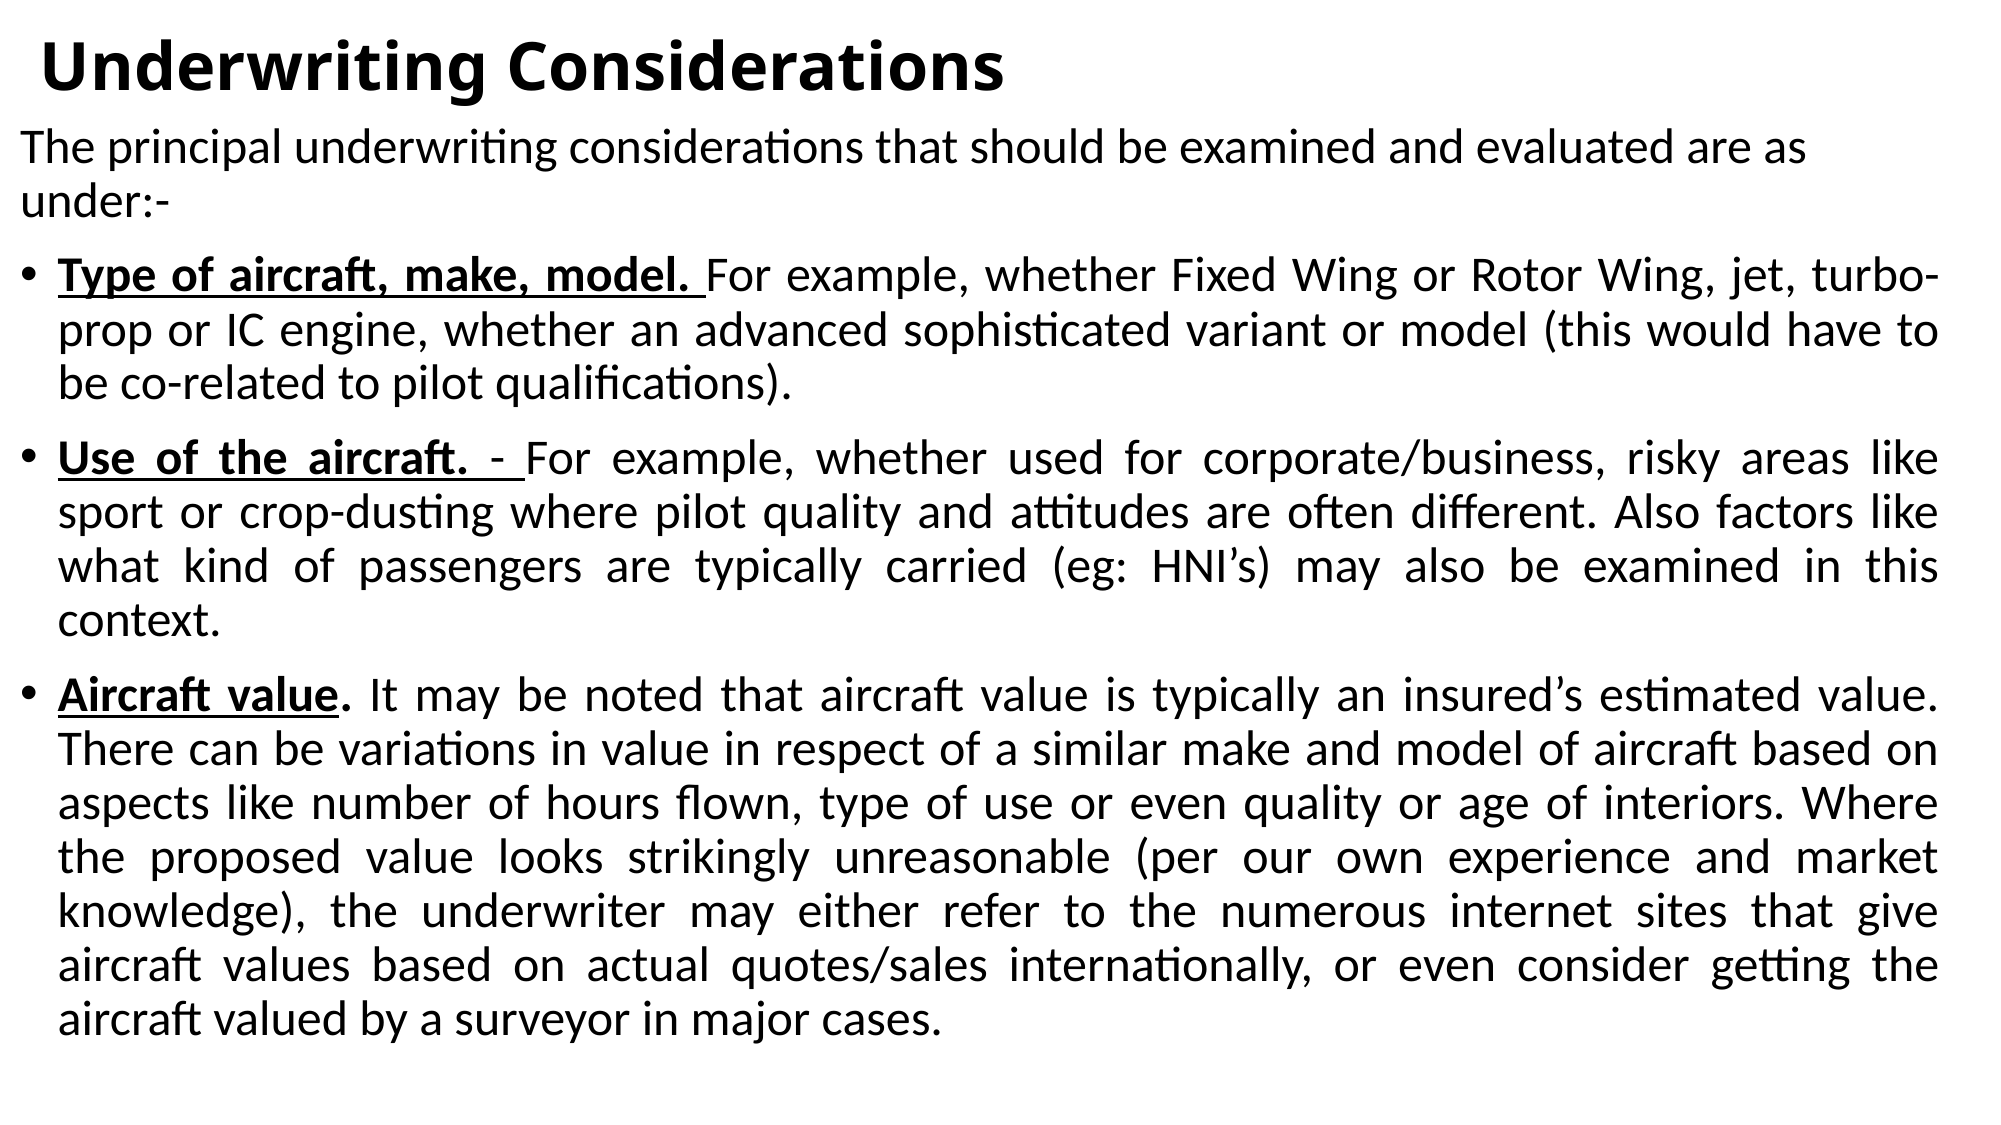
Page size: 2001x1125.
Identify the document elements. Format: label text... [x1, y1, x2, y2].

title Underwriting Considerations [24, 24, 1568, 112]
list The principal underwriting considerations that should be examined and evaluated are as under:- Type of aircraft, make, model. For example, whether Fixed Wing or Rotor Wing, jet, turbo-prop or IC engine, whether an advanced sophisticated variant or model (this would have to be co-related to pilot qualifications). Use of the aircraft. - For example, whether used for corporate/business, risky areas like sport or crop-dusting where pilot quality and attitudes are often different. Also factors like what kind of passengers are typically carried (eg: HNI’s) may also be examined in this context. Aircraft value. It may be noted that aircraft value is typically an insured’s estimated value. There can be variations in value in respect of a similar make and model of aircraft based on aspects like number of hours flown, type of use or even quality or age of interiors. Where the proposed value looks strikingly unreasonable (per our own experience and market knowledge), the underwriter may either refer to the numerous internet sites that give aircraft values based on actual quotes/sales internationally, or even consider getting the aircraft valued by a surveyor in major cases. [5, 112, 1956, 1100]
